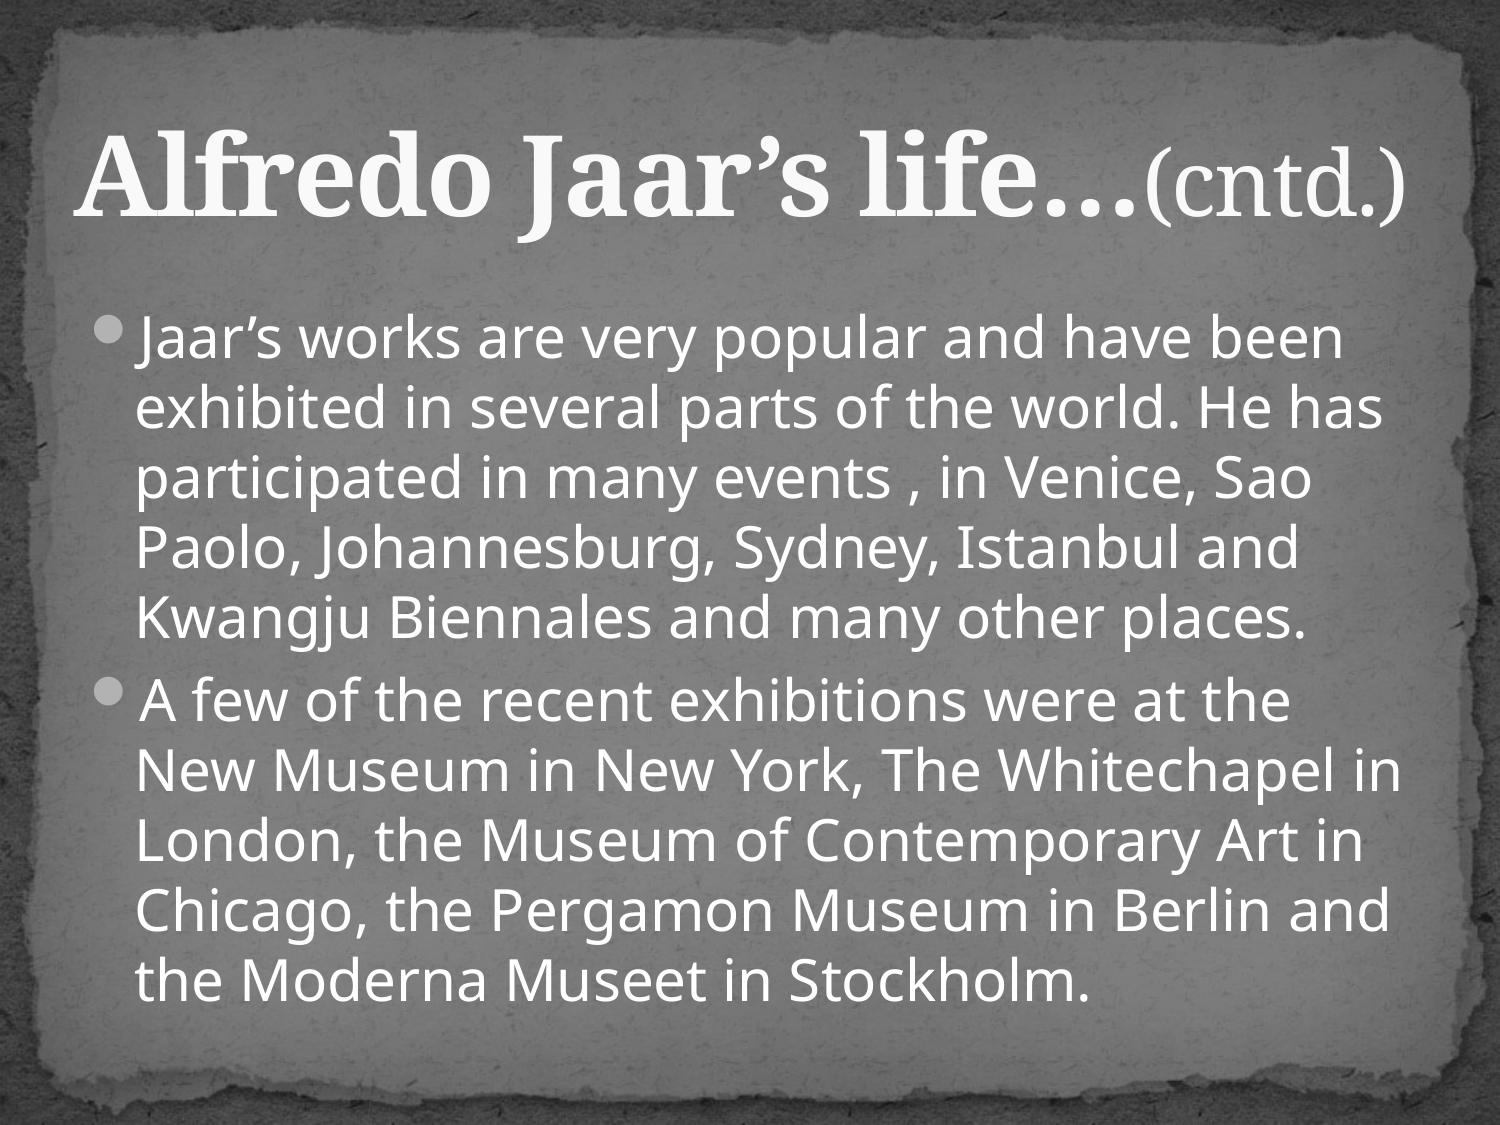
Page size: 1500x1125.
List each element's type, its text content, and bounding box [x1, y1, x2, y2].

title Alfredo Jaar’s life…(cntd.) [58, 46, 1500, 247]
list Jaar’s works are very popular and have been exhibited in several parts of the world. He has participated in many events , in Venice, Sao Paolo, Johannesburg, Sydney, Istanbul and Kwangju Biennales and many other places. A few of the recent exhibitions were at the New Museum in New York, The Whitechapel in London, the Museum of Contemporary Art in Chicago, the Pergamon Museum in Berlin and the Moderna Museet in Stockholm. [75, 292, 1425, 1043]
